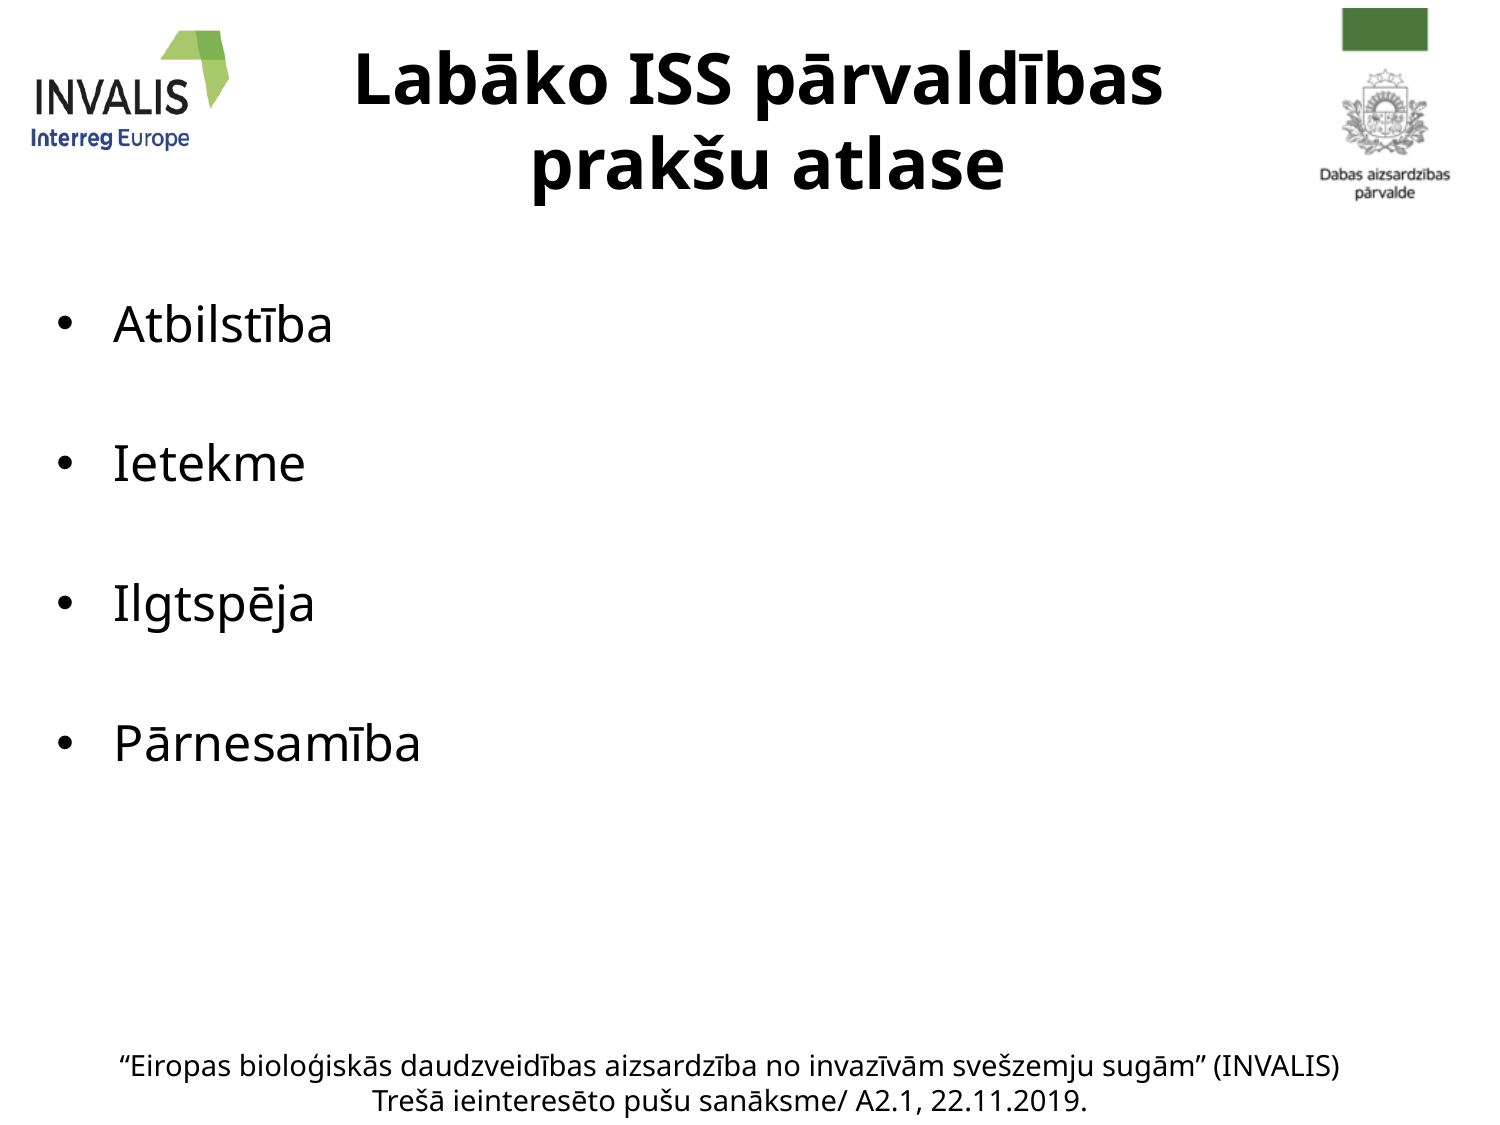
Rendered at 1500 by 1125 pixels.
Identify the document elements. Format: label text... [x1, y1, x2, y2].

list Atbilstība Ietekme Ilgtspēja Pārnesamība [40, 284, 1468, 1039]
picture [26, 25, 230, 157]
text_box “Eiropas bioloģiskās daudzveidības aizsardzība no invazīvām svešzemju sugām” (INVALIS) Trešā ieinteresēto pušu sanāksme/ A2.1, 22.11.2019. [0, 1039, 1468, 1125]
title Labāko ISS pārvaldības prakšu atlase [93, 25, 1288, 213]
picture [1292, 8, 1469, 210]
